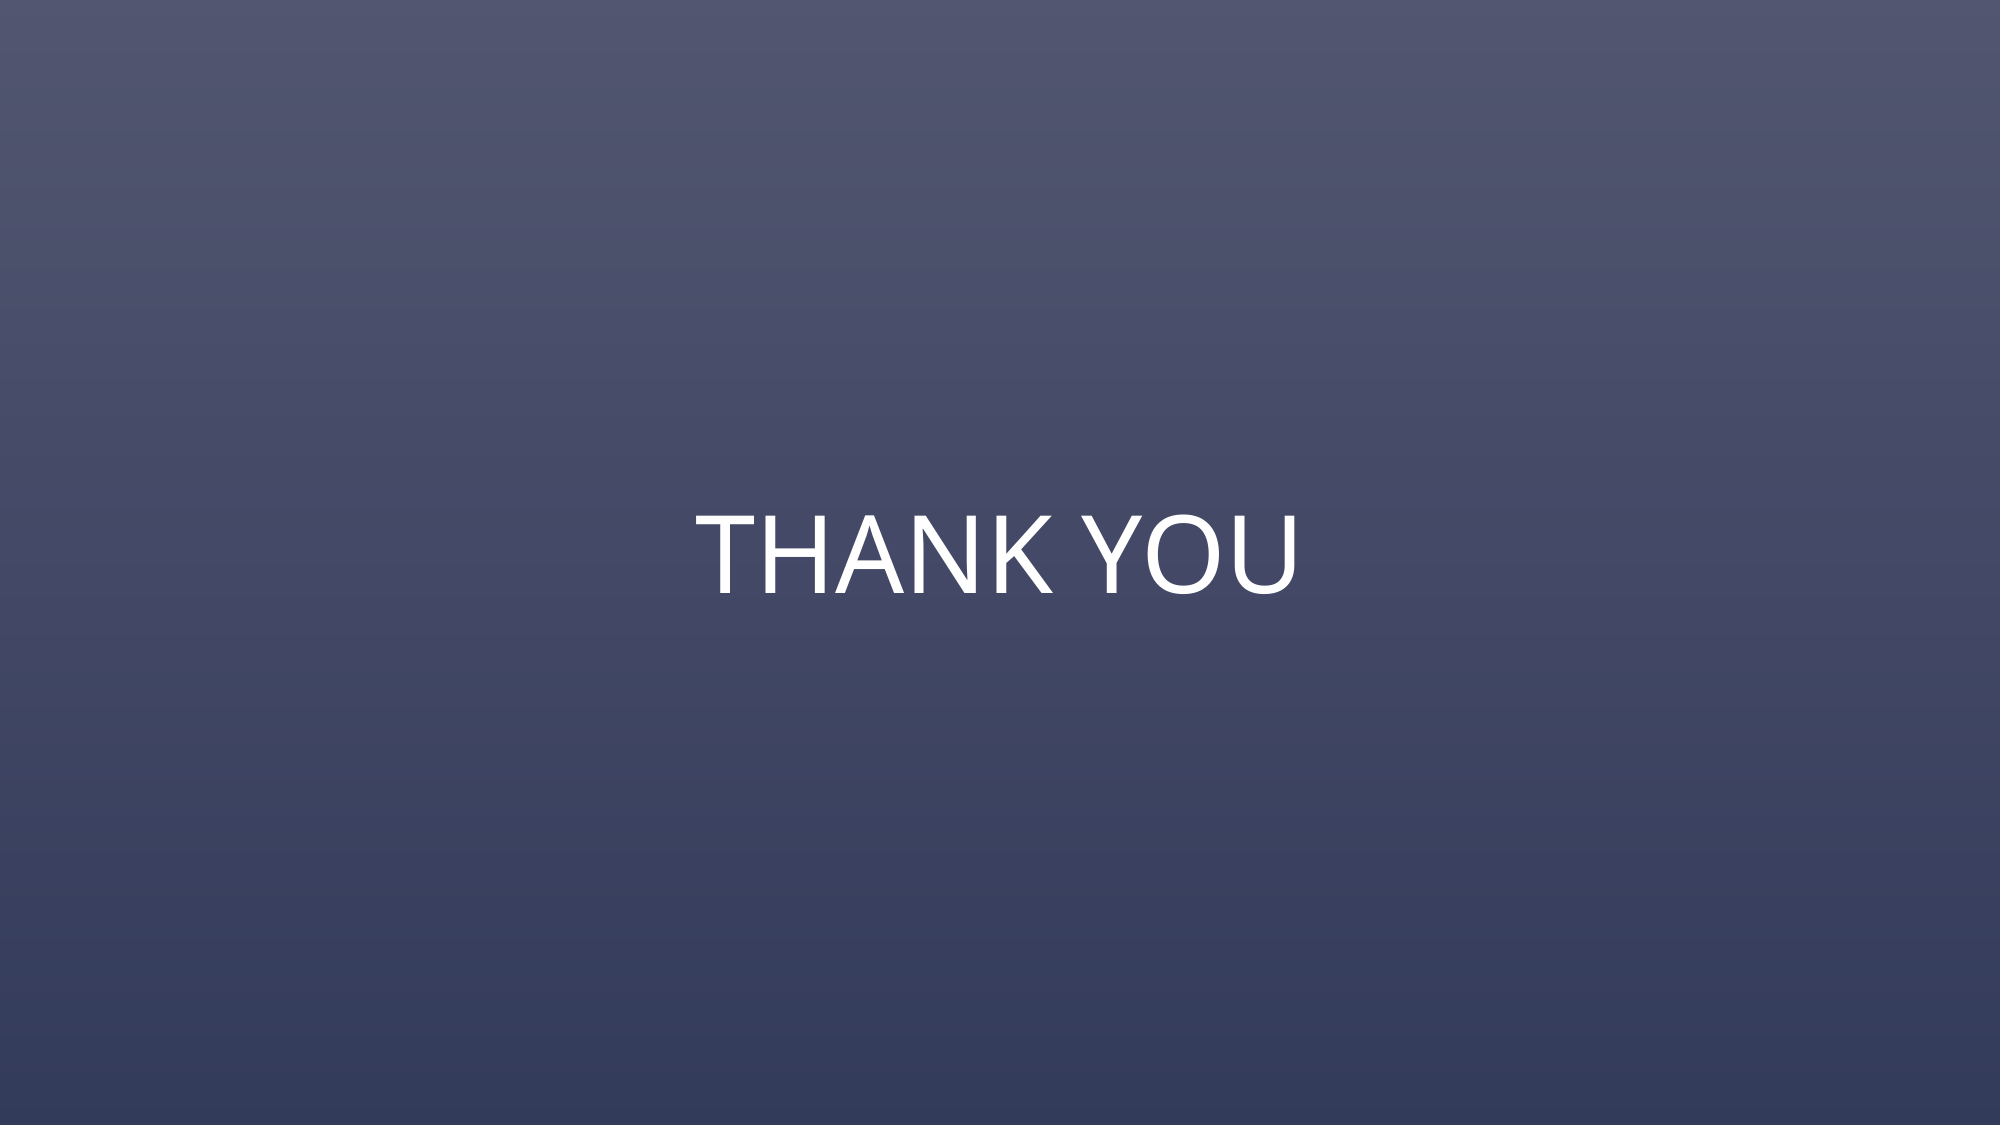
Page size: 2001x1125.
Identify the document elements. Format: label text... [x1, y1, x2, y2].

title THANK YOU [249, 187, 1750, 625]
